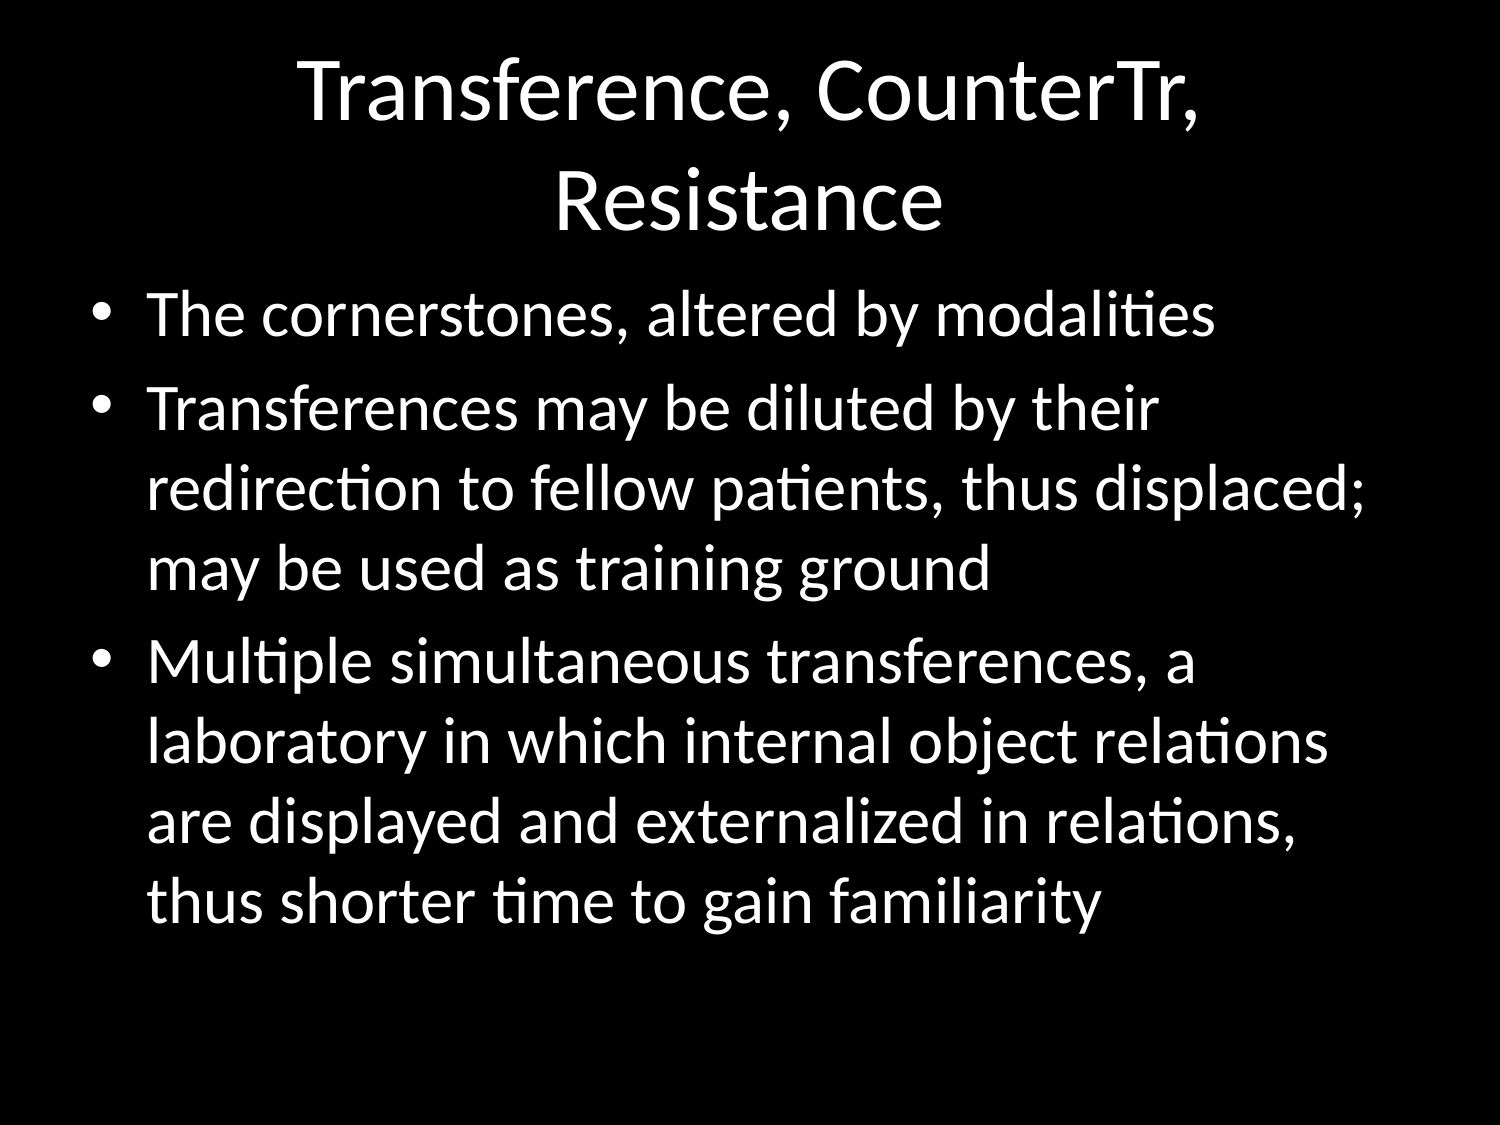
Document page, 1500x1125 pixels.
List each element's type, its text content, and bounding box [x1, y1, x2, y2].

title Transference, CounterTr, Resistance [75, 45, 1425, 233]
list The cornerstones, altered by modalities Transferences may be diluted by their redirection to fellow patients, thus displaced; may be used as training ground Multiple simultaneous transferences, a laboratory in which internal object relations are displayed and externalized in relations, thus shorter time to gain familiarity [75, 262, 1425, 1005]
